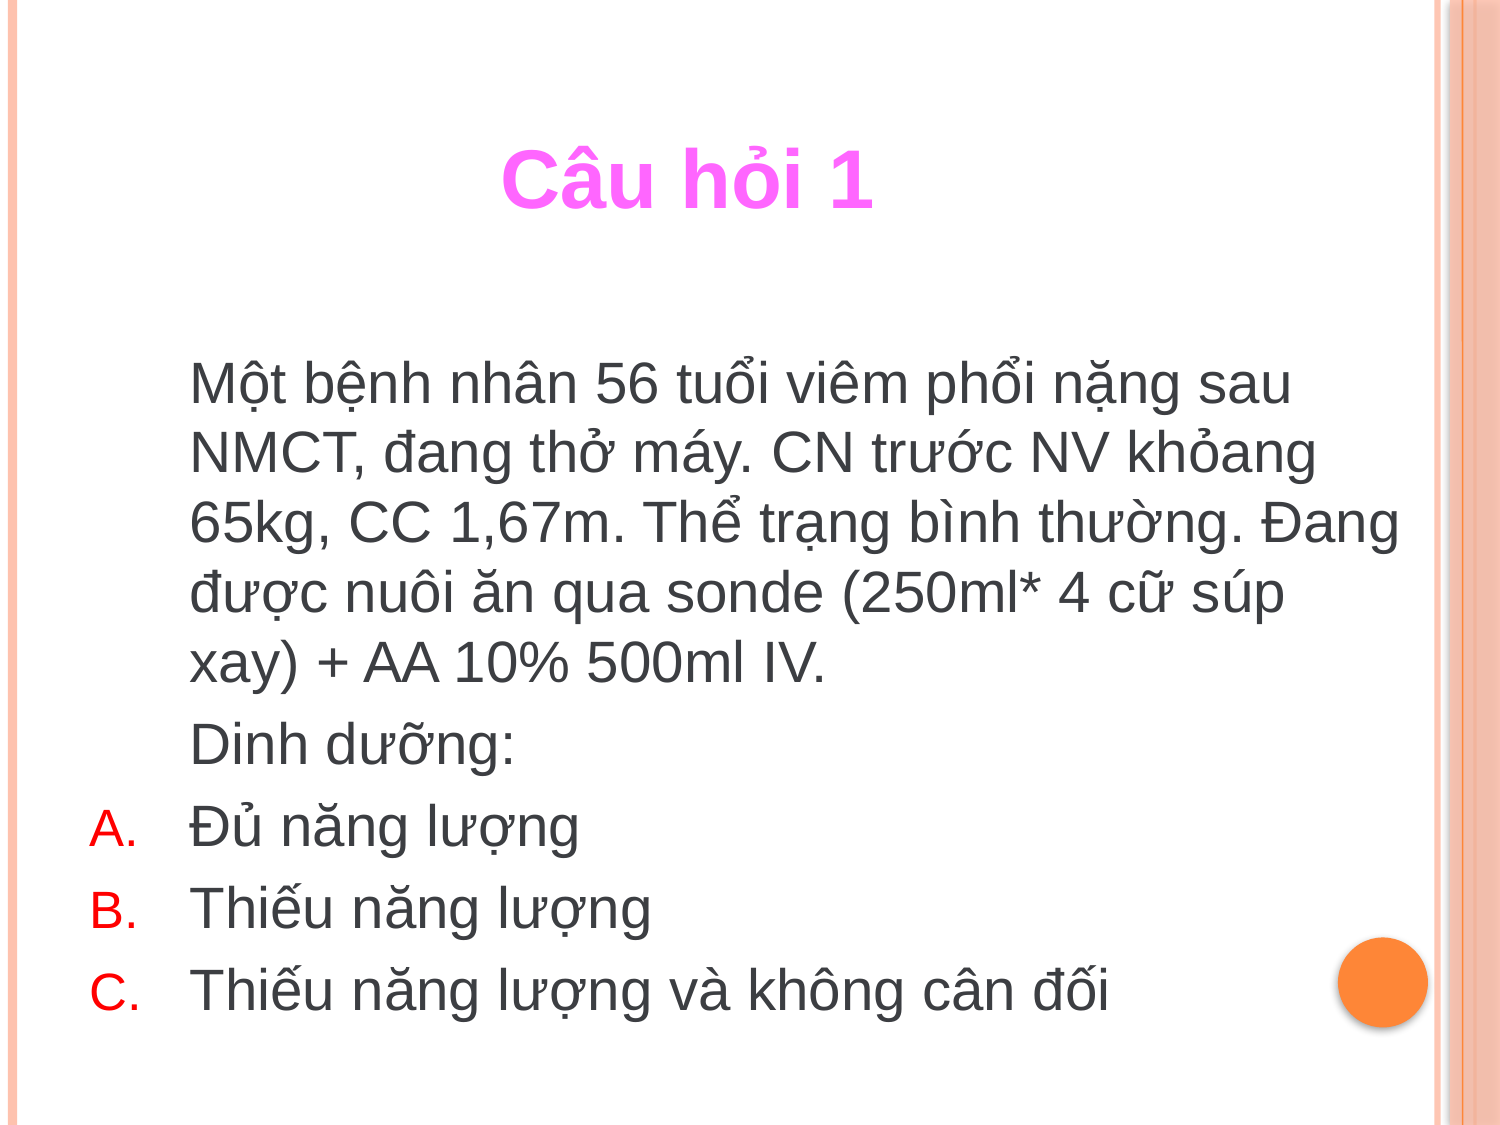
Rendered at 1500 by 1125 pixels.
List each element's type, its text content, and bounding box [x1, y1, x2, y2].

list Một bệnh nhân 56 tuổi viêm phổi nặng sau NMCT, đang thở máy. CN trước NV khỏang 65kg, CC 1,67m. Thể trạng bình thường. Đang được nuôi ăn qua sonde (250ml* 4 cữ súp xay) + AA 10% 500ml IV. Dinh dưỡng: Đủ năng lượng Thiếu năng lượng Thiếu năng lượng và không cân đối [75, 337, 1425, 1088]
title Câu hỏi 1 [75, 45, 1300, 233]
